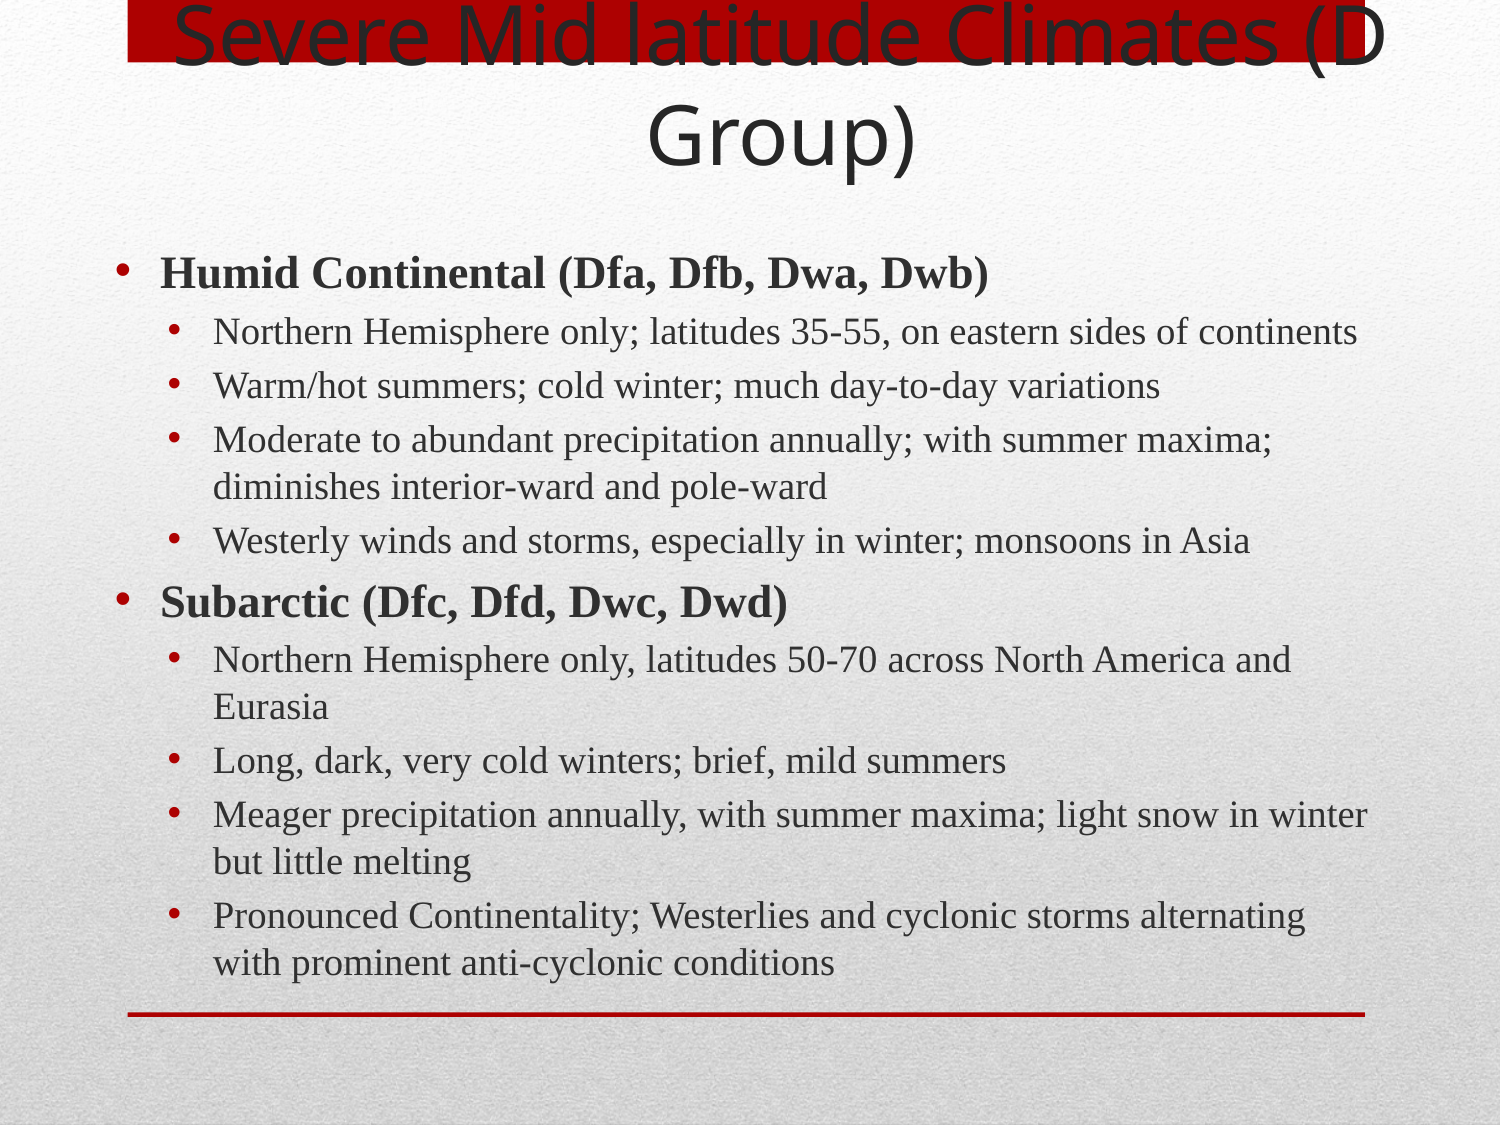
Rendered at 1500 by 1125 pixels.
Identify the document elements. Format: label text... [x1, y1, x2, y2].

title Severe Mid latitude Climates (D Group) [99, 2, 1463, 190]
list Humid Continental (Dfa, Dfb, Dwa, Dwb) Northern Hemisphere only; latitudes 35-55, on eastern sides of continents Warm/hot summers; cold winter; much day-to-day variations Moderate to abundant precipitation annually; with summer maxima; diminishes interior-ward and pole-ward Westerly winds and storms, especially in winter; monsoons in Asia Subarctic (Dfc, Dfd, Dwc, Dwd) Northern Hemisphere only, latitudes 50-70 across North America and Eurasia Long, dark, very cold winters; brief, mild summers Meager precipitation annually, with summer maxima; light snow in winter but little melting Pronounced Continentality; Westerlies and cyclonic storms alternating with prominent anti-cyclonic conditions [99, 224, 1388, 1000]
